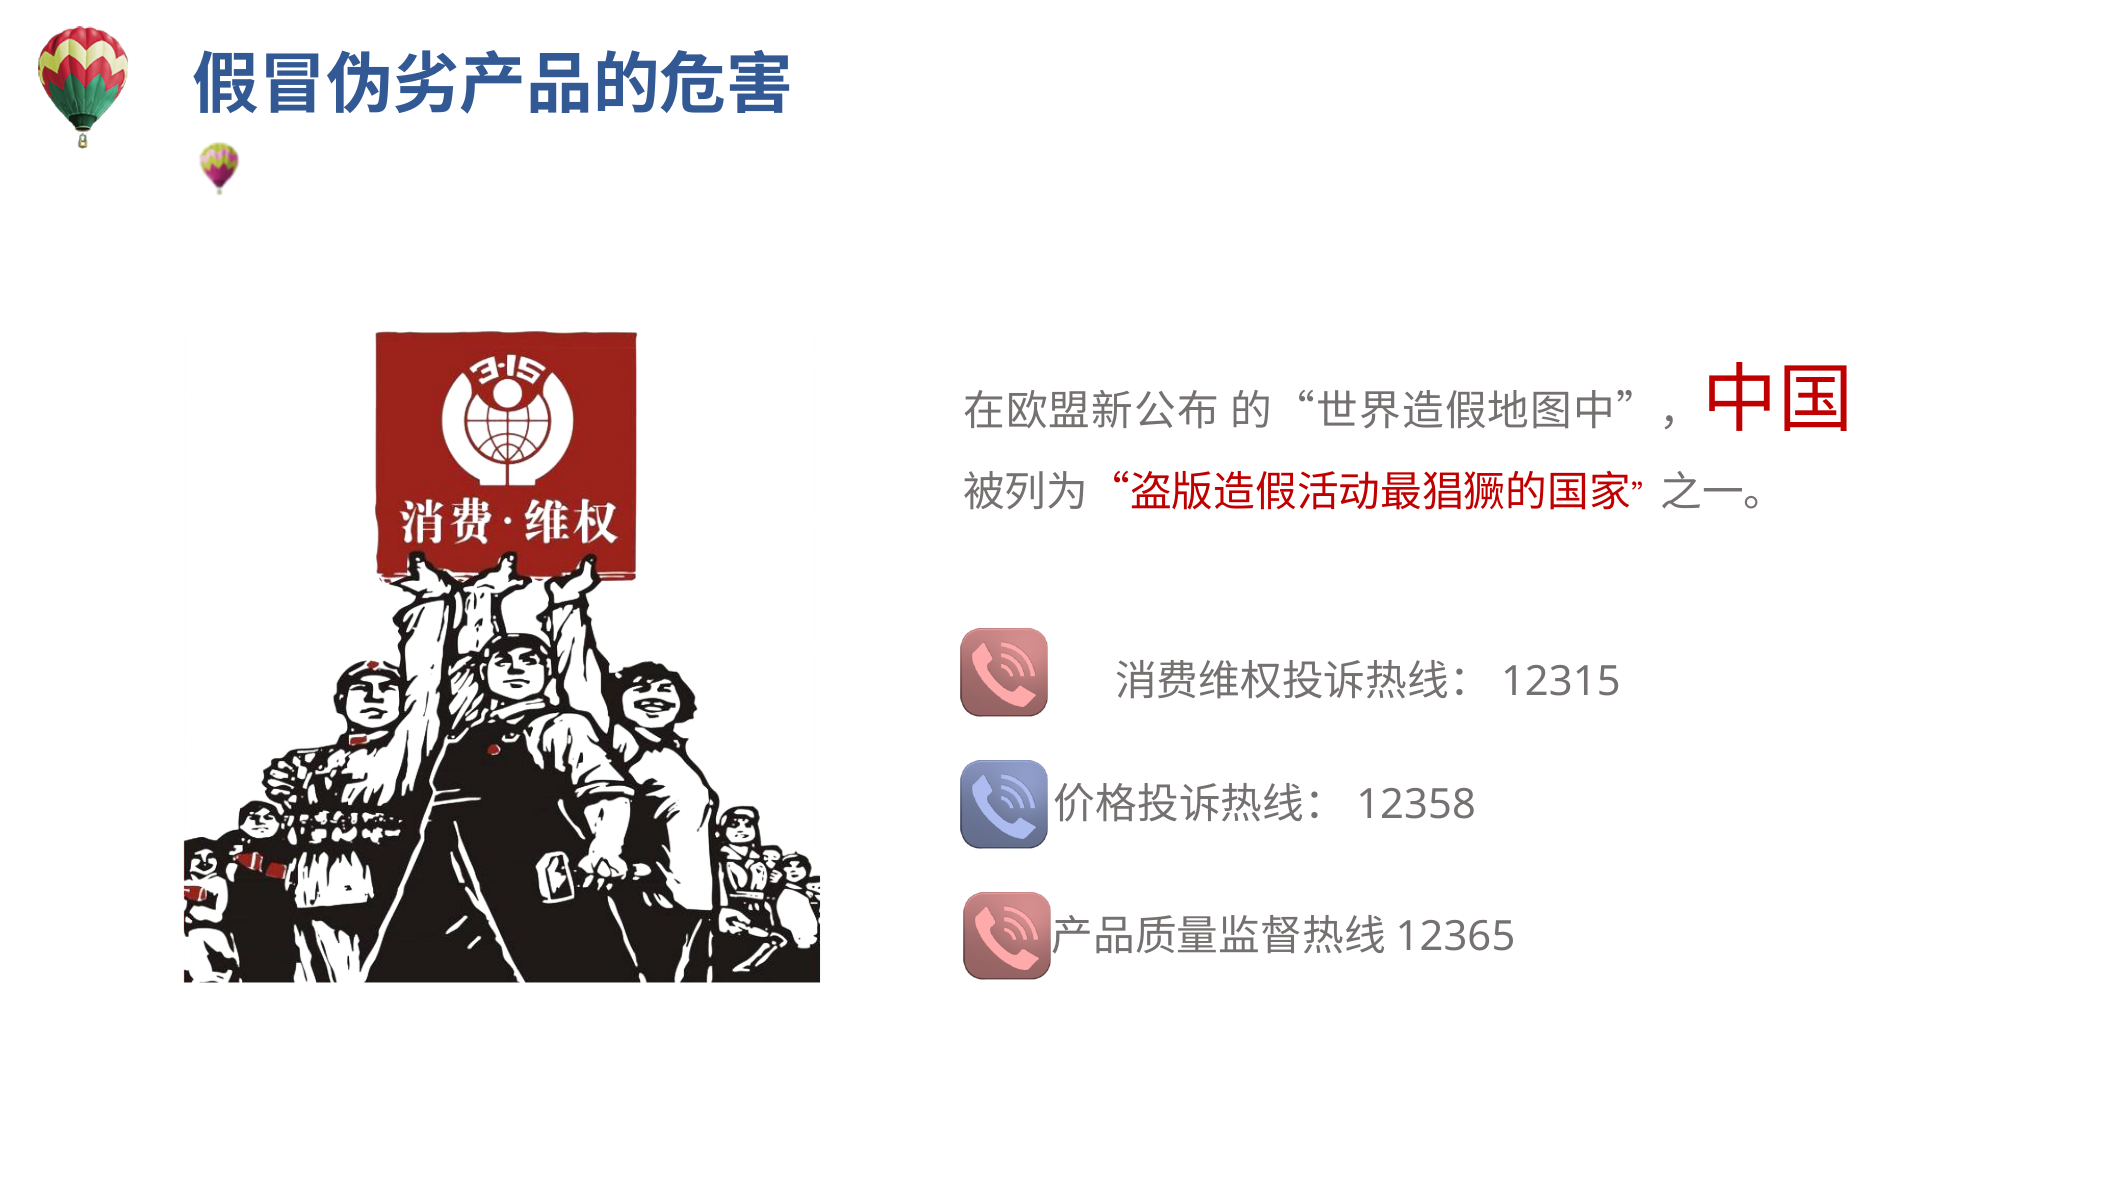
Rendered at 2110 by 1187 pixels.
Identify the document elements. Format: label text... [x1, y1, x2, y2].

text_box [960, 628, 1822, 717]
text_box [960, 760, 1430, 849]
picture [165, 250, 841, 1143]
text_box 在欧盟新公布 的“世界造假地图中”，中国被列为“盗版造假活动最猖獗的国家”之一。 [948, 297, 1869, 523]
picture [38, 26, 241, 197]
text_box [963, 892, 1464, 980]
text_box 假冒伪劣产品的危害 [177, 33, 996, 129]
